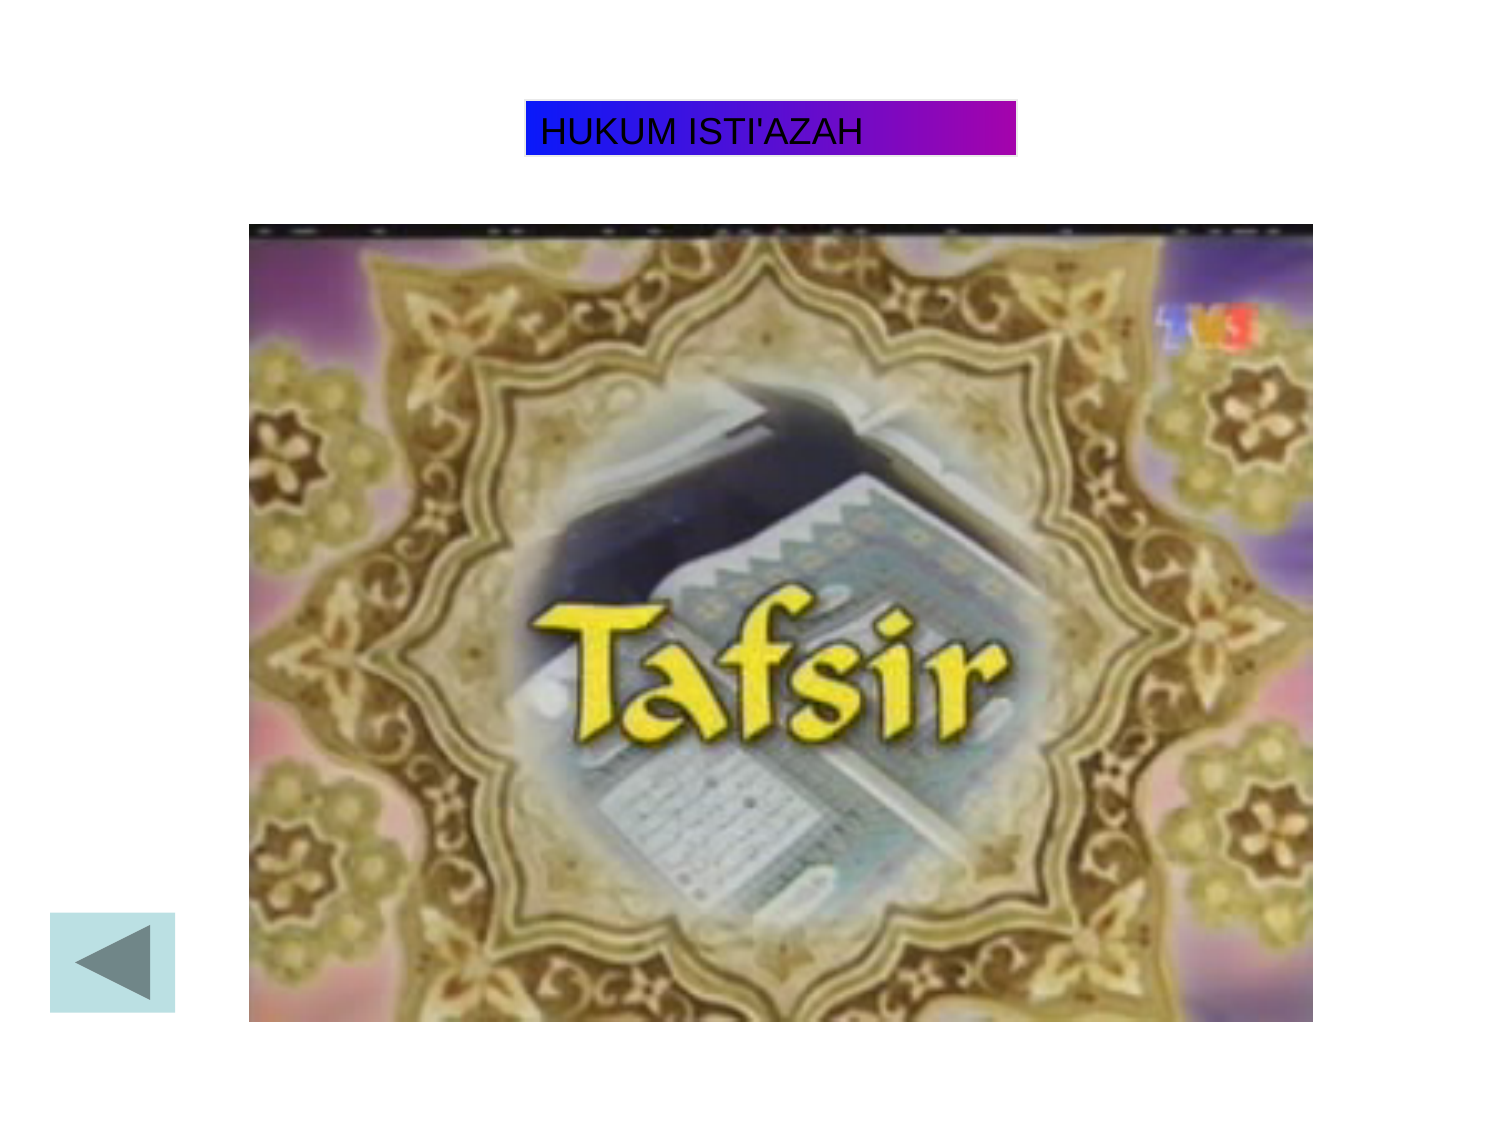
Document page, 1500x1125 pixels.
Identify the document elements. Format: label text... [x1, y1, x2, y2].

text_box HUKUM ISTI'AZAH [524, 99, 1018, 157]
text_box [50, 912, 176, 1013]
picture [249, 224, 1313, 1023]
